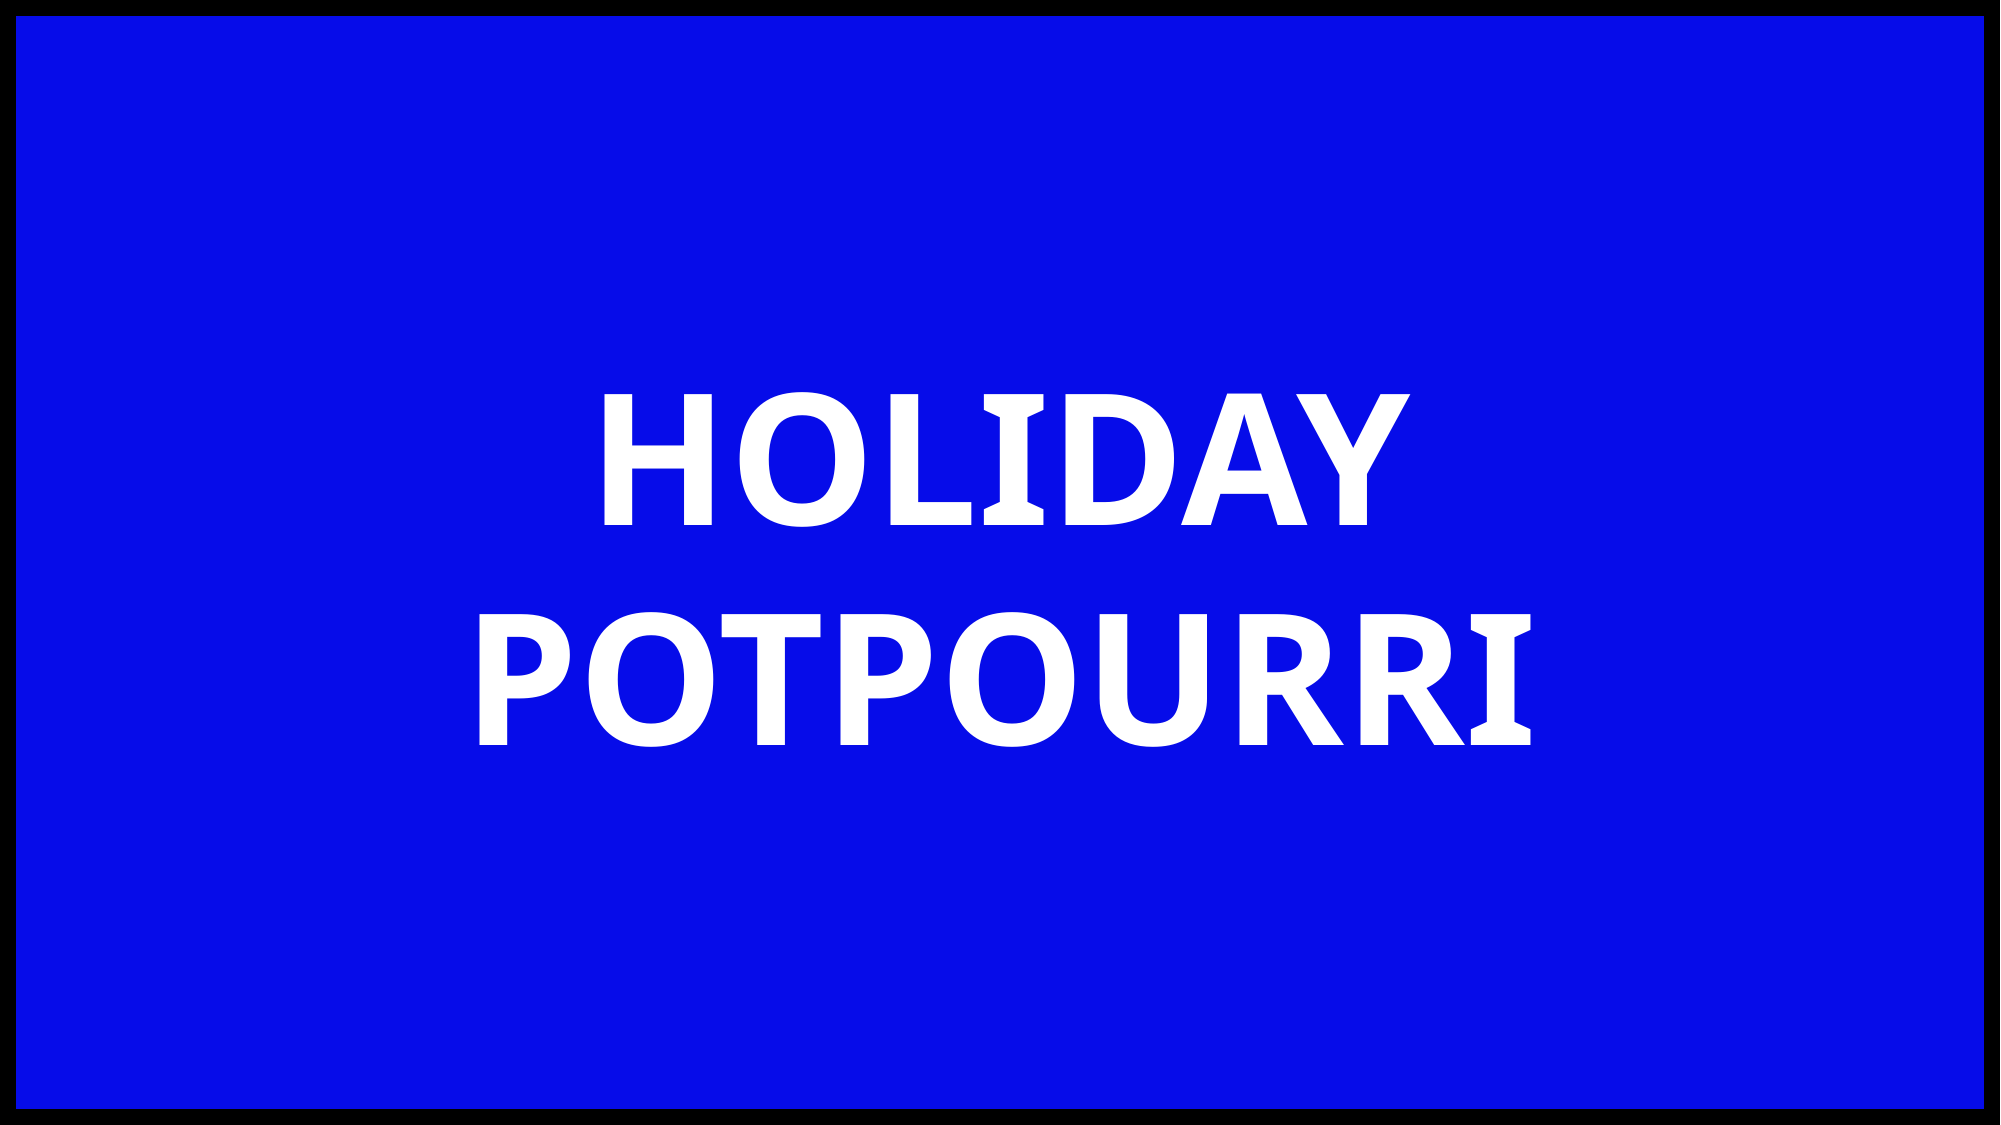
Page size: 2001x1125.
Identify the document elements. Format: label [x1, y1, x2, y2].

text_box [0, 0, 2000, 1125]
